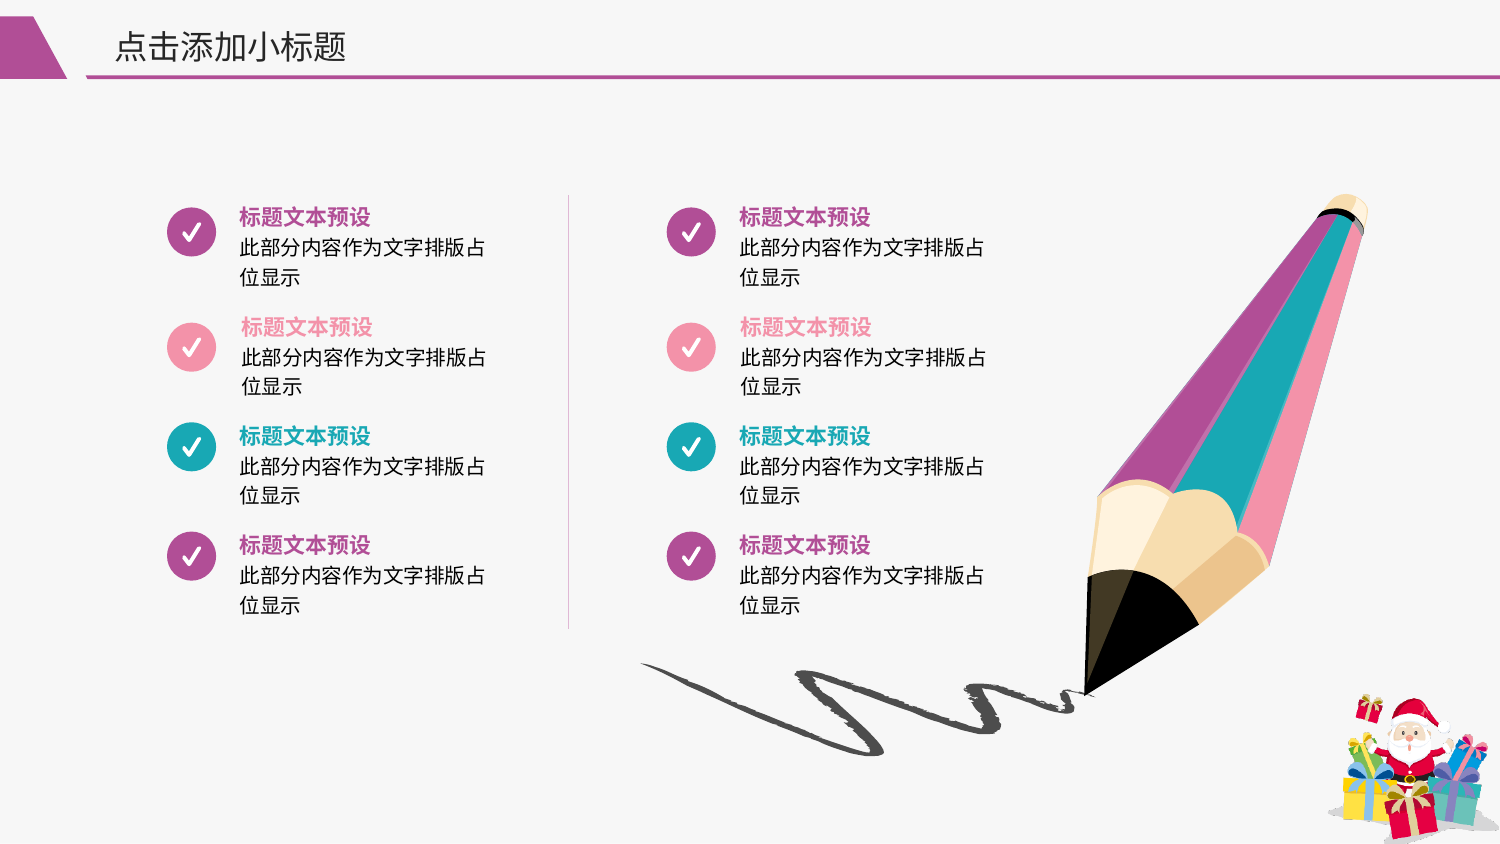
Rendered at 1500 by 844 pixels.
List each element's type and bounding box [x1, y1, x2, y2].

text_box [167, 195, 1156, 629]
text_box [0, 0, 1500, 844]
text_box [590, 291, 1435, 709]
